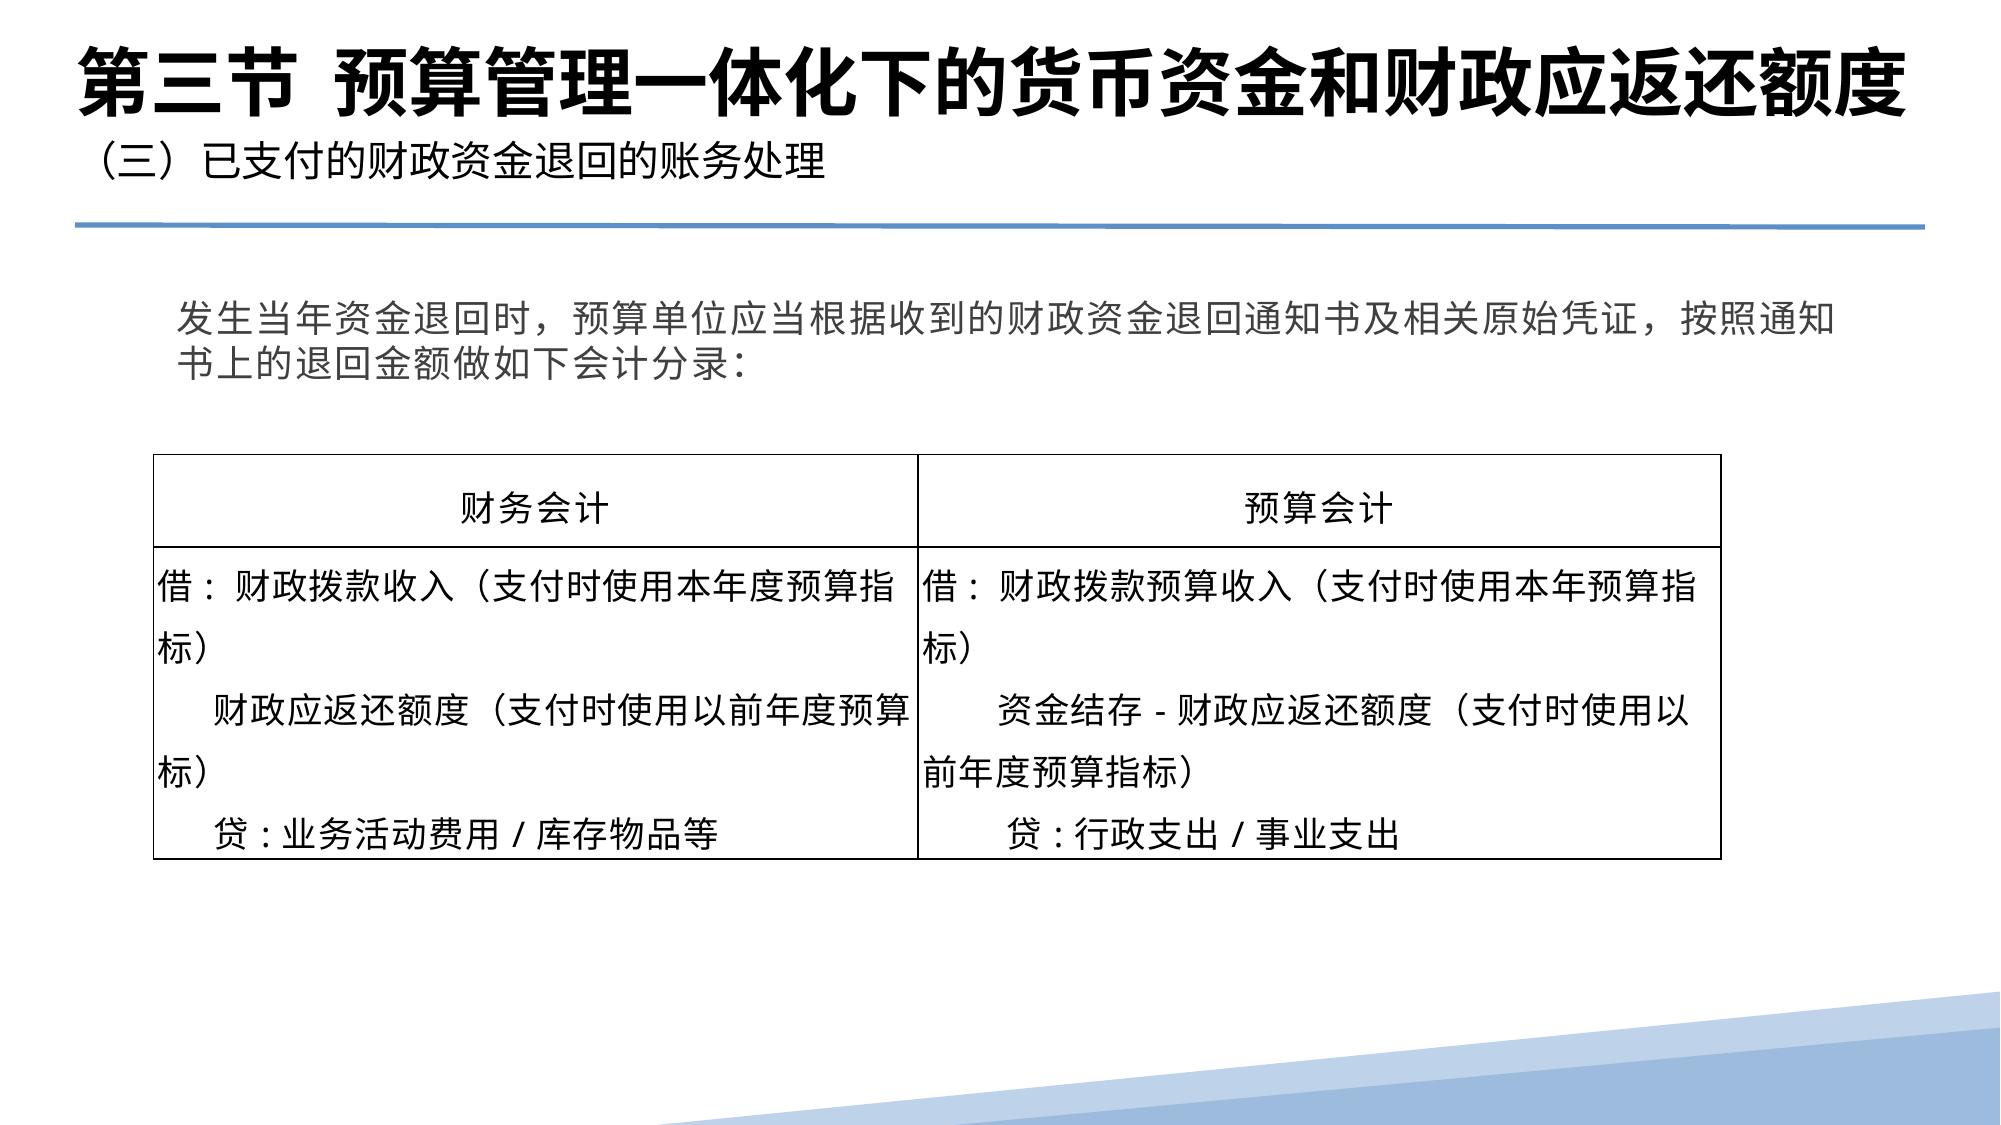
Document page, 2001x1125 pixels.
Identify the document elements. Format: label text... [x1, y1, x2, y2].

text_box 发生当年资金退回时，预算单位应当根据收到的财政资金退回通知书及相关原始凭证，按照通知书上的退回金额做如下会计分录： [166, 261, 1859, 472]
table_cell 借: 财政拨款收入（支付时使用本年度预算指标） 财政应返还额度（支付时使用以前年度预算标） 贷:业务活动费用/库存物品等 [154, 548, 917, 858]
text_box （三）已支付的财政资金退回的账务处理 [75, 124, 1925, 200]
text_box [74, 224, 1925, 228]
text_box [656, 991, 2000, 1125]
table_cell 借: 财政拨款预算收入（支付时使用本年预算指标） 资金结存-财政应返还额度（支付时使用以前年度预算指标） 贷:行政支出/事业支出 [919, 548, 1720, 858]
table_header 财务会计 [154, 455, 917, 546]
text_box 第三节 预算管理一体化下的货币资金和财政应返还额度 [75, 24, 1925, 124]
table_header 预算会计 [919, 455, 1720, 546]
